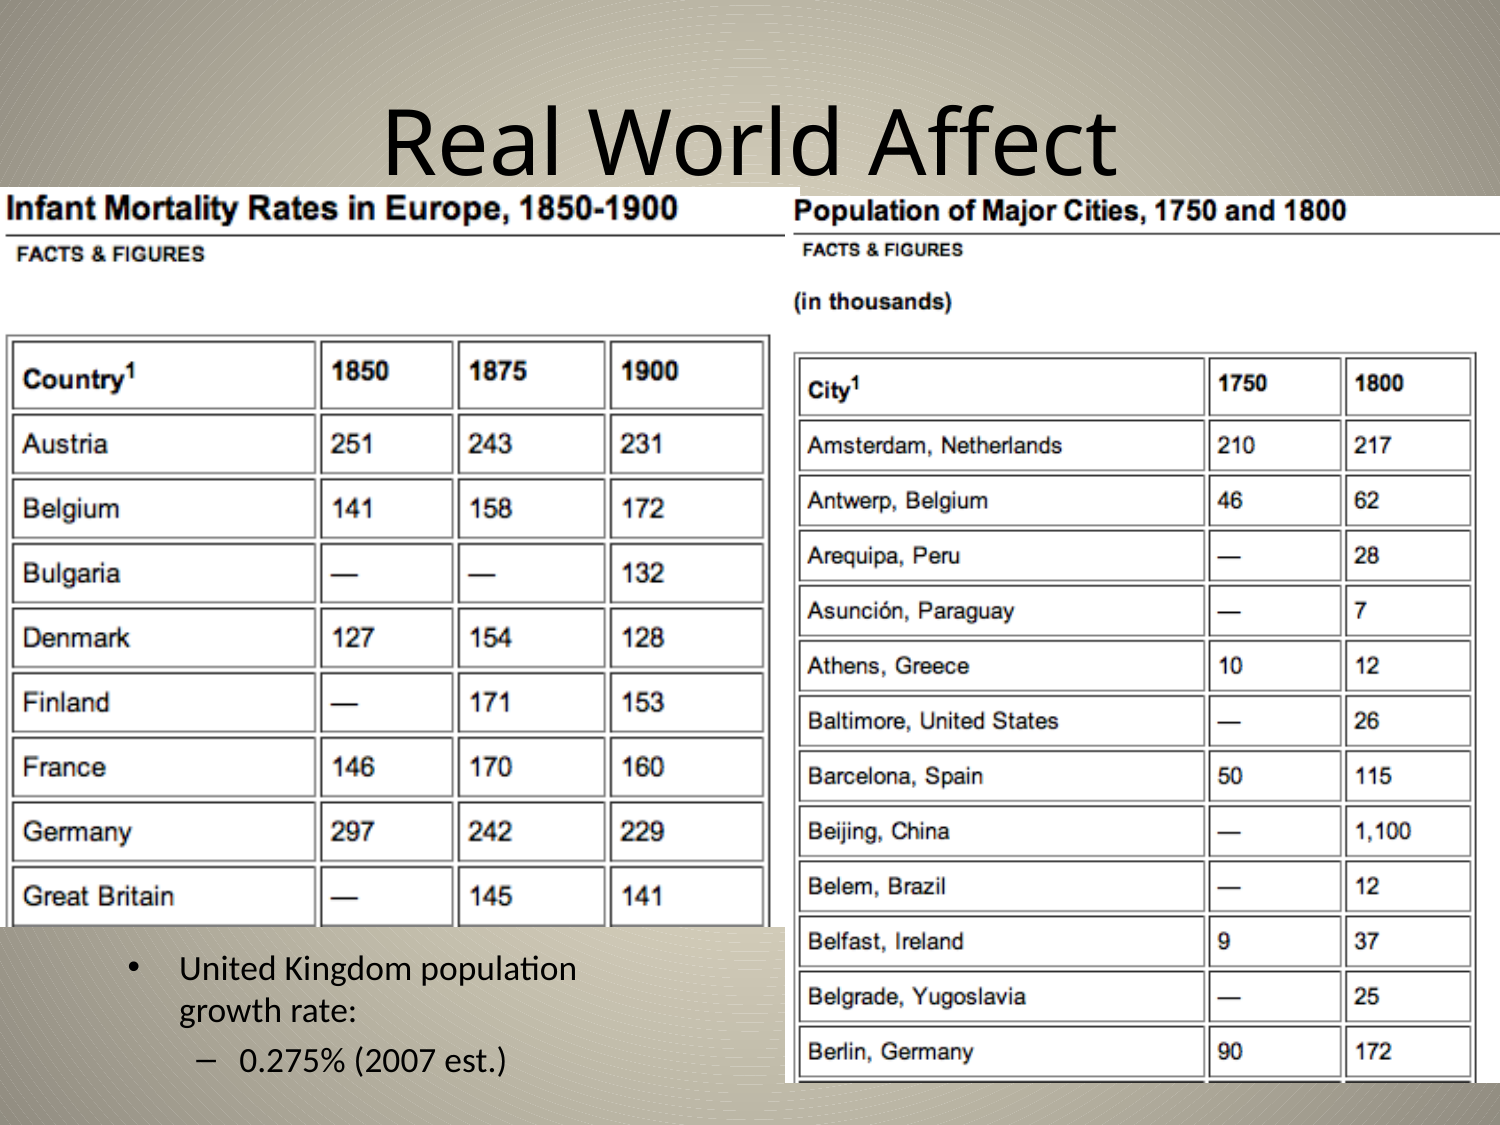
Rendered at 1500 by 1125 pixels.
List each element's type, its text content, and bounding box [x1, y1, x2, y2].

picture [0, 187, 1500, 1083]
title Real World Affect [75, 45, 1425, 195]
list United Kingdom population growth rate: 0.275% (2007 est.) [112, 937, 650, 1088]
